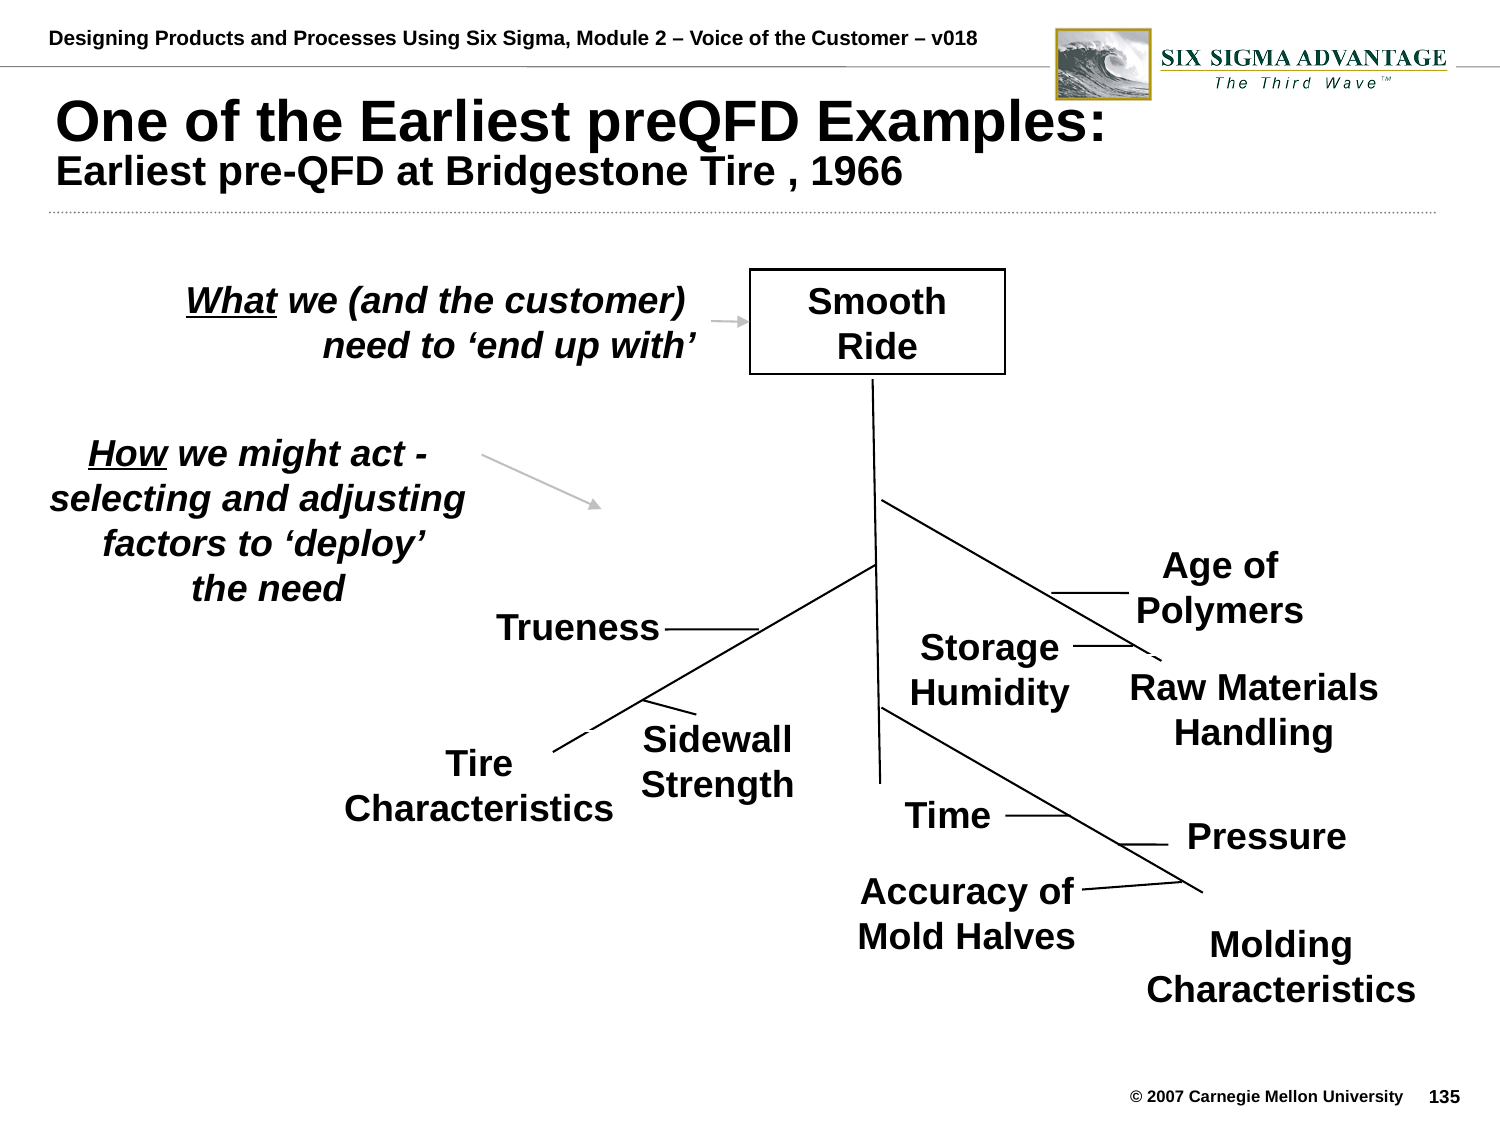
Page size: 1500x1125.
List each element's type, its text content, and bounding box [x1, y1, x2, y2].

text_box Raw Materials Handling [1105, 655, 1403, 761]
title One of the Earliest preQFD Examples: Earliest pre-QFD at Bridgestone Tire , 1966 [40, 89, 1426, 201]
text_box What we (and the customer) need to ‘end up with’ [13, 268, 712, 374]
picture [1049, 24, 1456, 104]
text_box Accuracy of Mold Halves [814, 859, 1120, 965]
text_box Smooth Ride [749, 269, 1006, 375]
text_box Time [756, 783, 1006, 843]
text_box How we might act - selecting and adjusting factors to ‘deploy’ the need [6, 421, 509, 616]
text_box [481, 454, 602, 510]
text_box Storage Humidity [865, 615, 1115, 721]
text_box Age of Polymers [1068, 534, 1372, 639]
text_box Molding Characteristics [1092, 912, 1470, 1018]
text_box Trueness [453, 595, 704, 656]
text_box Tire Characteristics [308, 731, 651, 837]
text_box Pressure [1142, 804, 1392, 865]
text_box Sidewall Strength [592, 707, 843, 813]
